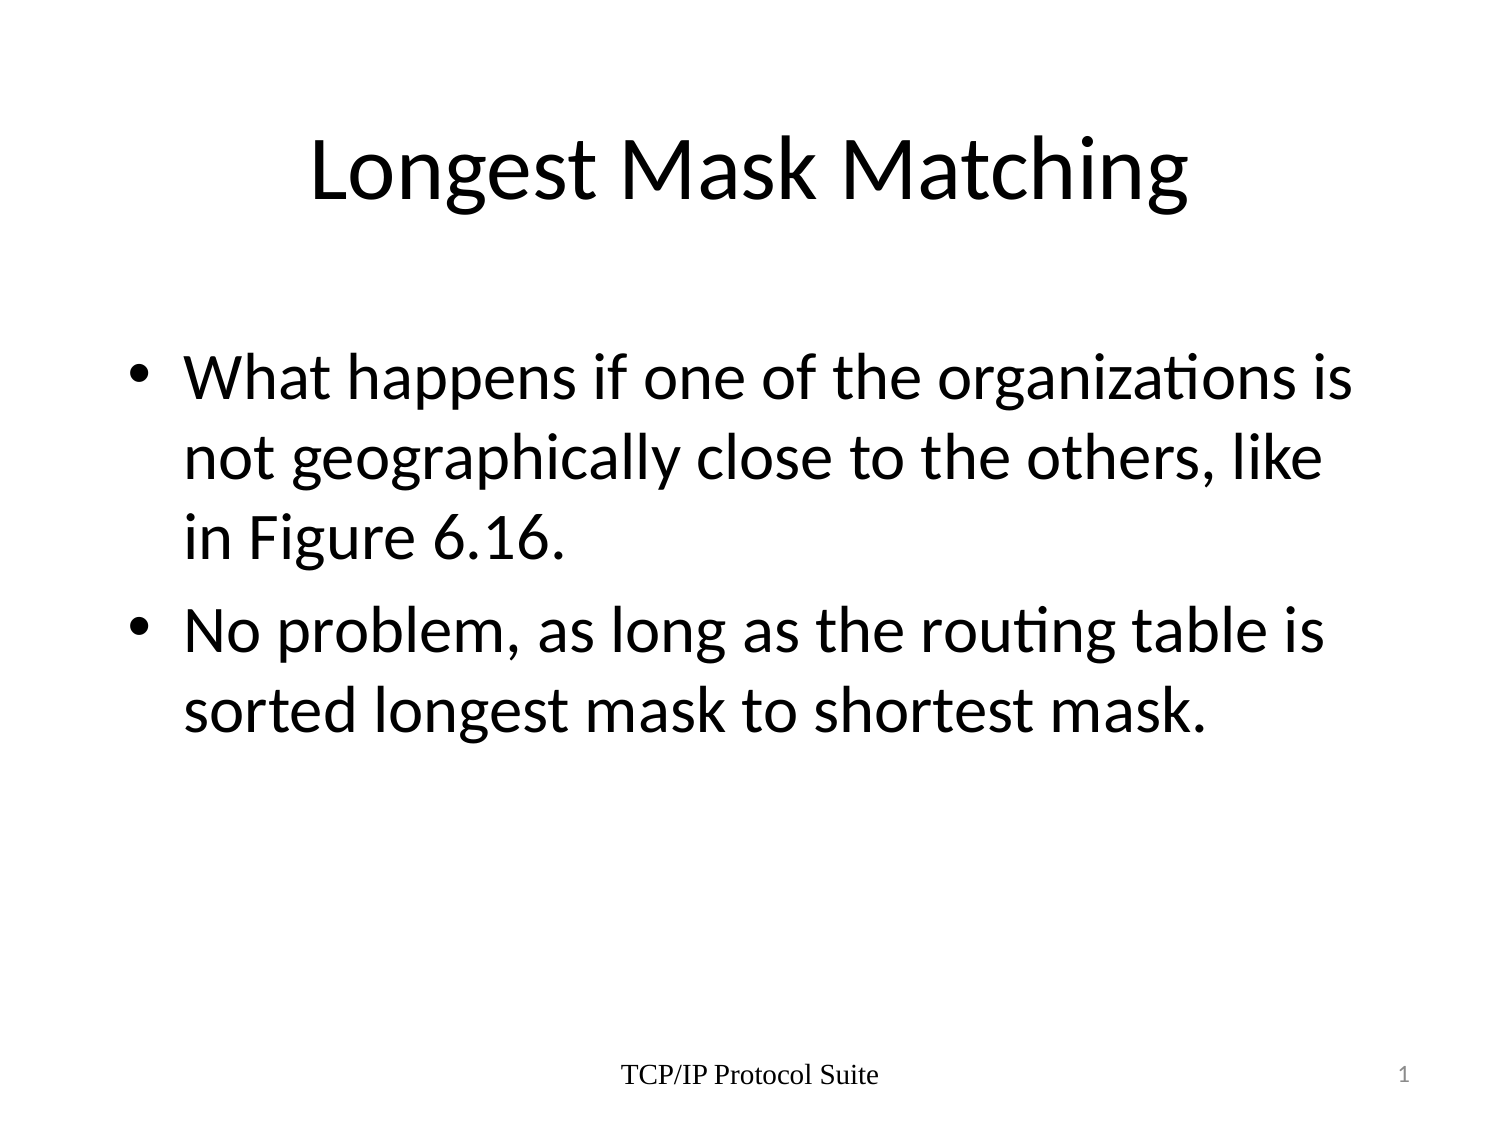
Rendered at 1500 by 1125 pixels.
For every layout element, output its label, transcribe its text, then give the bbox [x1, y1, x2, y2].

footer TCP/IP Protocol Suite [512, 1042, 988, 1103]
slide_number 1 [1074, 1042, 1425, 1103]
list What happens if one of the organizations is not geographically close to the others, like in Figure 6.16. No problem, as long as the routing table is sorted longest mask to shortest mask. [112, 324, 1388, 1000]
title Longest Mask Matching [112, 99, 1388, 288]
